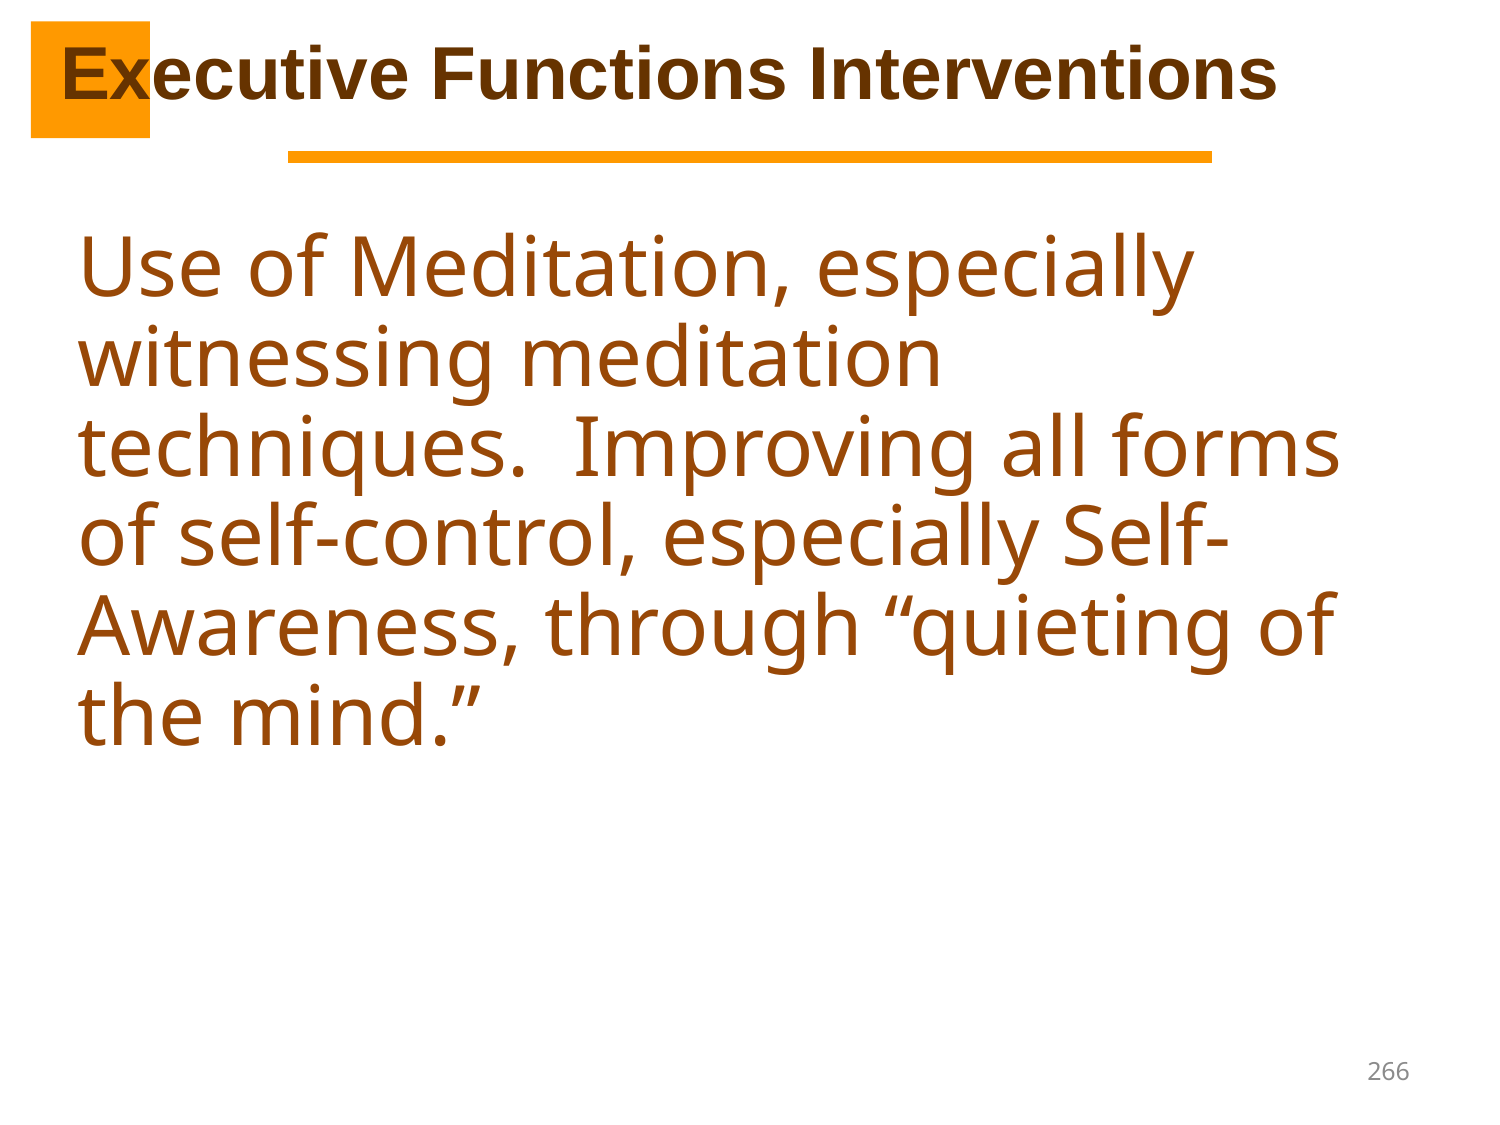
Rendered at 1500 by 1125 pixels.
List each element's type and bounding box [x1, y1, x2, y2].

slide_number [1074, 1042, 1425, 1103]
text_box [29, 0, 1427, 150]
subtitle [61, 216, 1367, 970]
